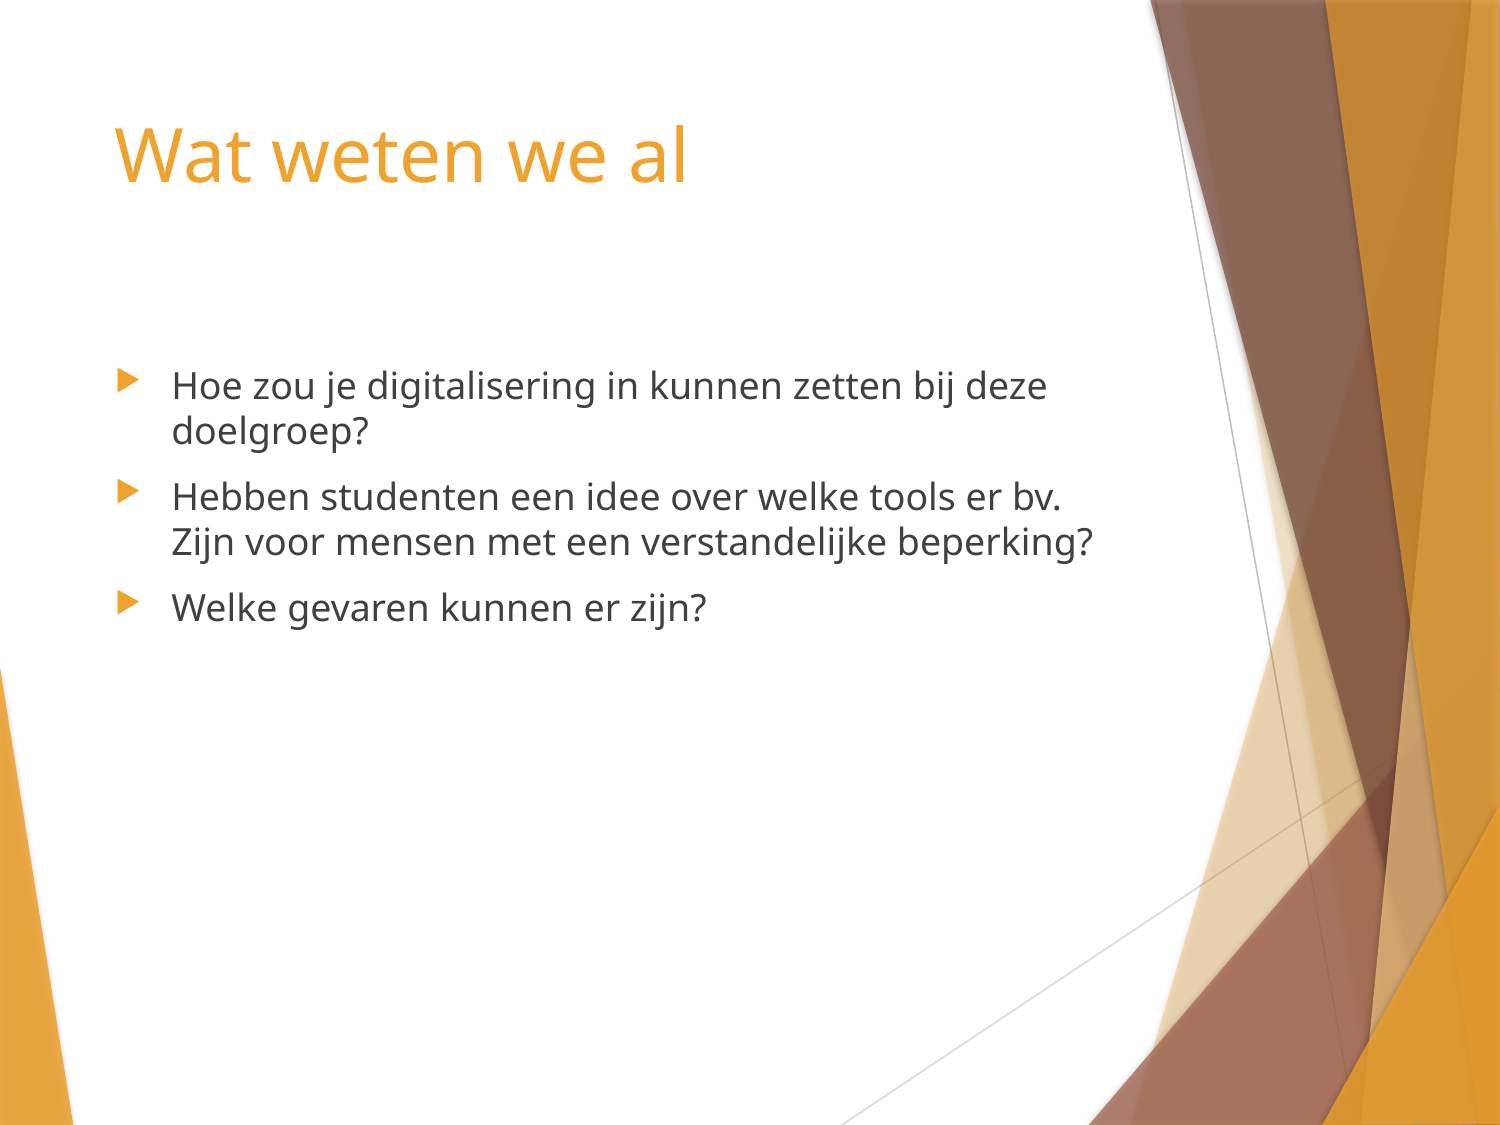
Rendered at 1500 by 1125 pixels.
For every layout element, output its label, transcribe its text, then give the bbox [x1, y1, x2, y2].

title Wat weten we al [99, 99, 1142, 317]
list Hoe zou je digitalisering in kunnen zetten bij deze doelgroep? Hebben studenten een idee over welke tools er bv. Zijn voor mensen met een verstandelijke beperking? Welke gevaren kunnen er zijn? [99, 354, 1142, 992]
